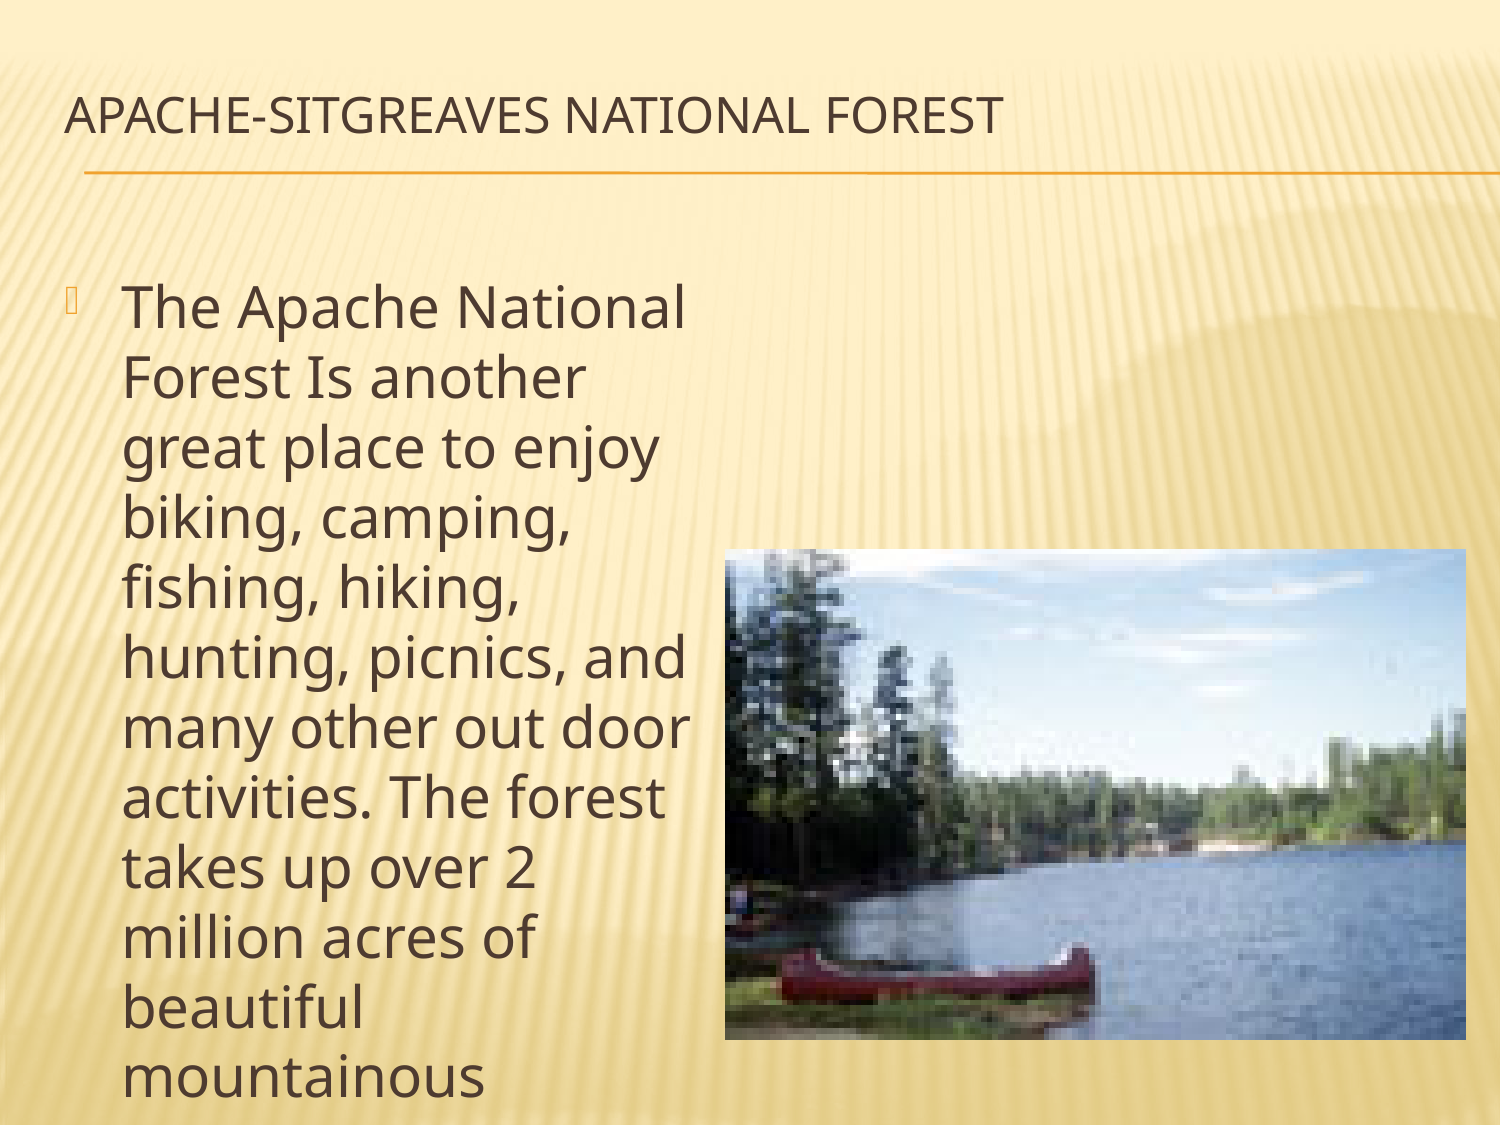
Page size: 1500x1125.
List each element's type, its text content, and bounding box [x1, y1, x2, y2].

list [724, 549, 1466, 1040]
list The Apache National Forest Is another great place to enjoy biking, camping, fishing, hiking, hunting, picnics, and many other out door activities. The forest takes up over 2 million acres of beautiful mountainous country. [50, 262, 738, 1038]
title Apache-sitgreaves national forest [49, 75, 1475, 213]
